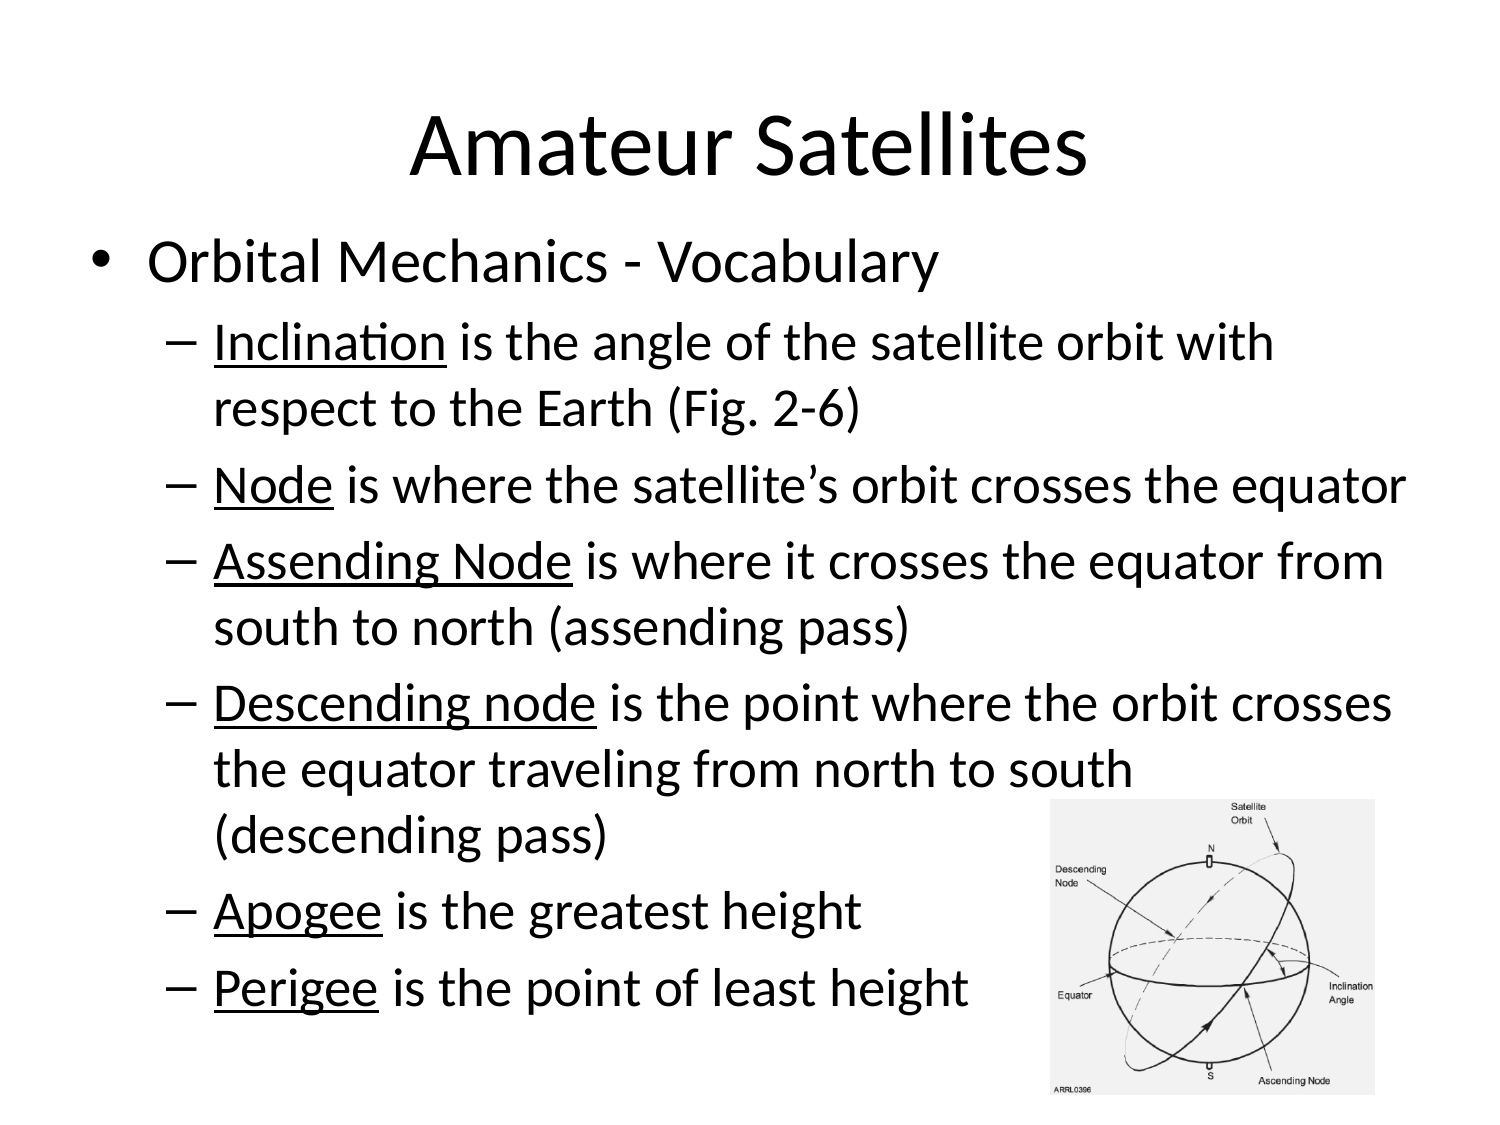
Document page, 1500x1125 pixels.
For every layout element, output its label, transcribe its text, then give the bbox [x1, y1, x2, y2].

list Orbital Mechanics - Vocabulary Inclination is the angle of the satellite orbit with respect to the Earth (Fig. 2-6) Node is where the satellite’s orbit crosses the equator Assending Node is where it crosses the equator from south to north (assending pass) Descending node is the point where the orbit crosses the equator traveling from north to south (descending pass) Apogee is the greatest height Perigee is the point of least height [75, 212, 1425, 1038]
picture [1049, 799, 1375, 1095]
title Amateur Satellites [75, 45, 1425, 212]
